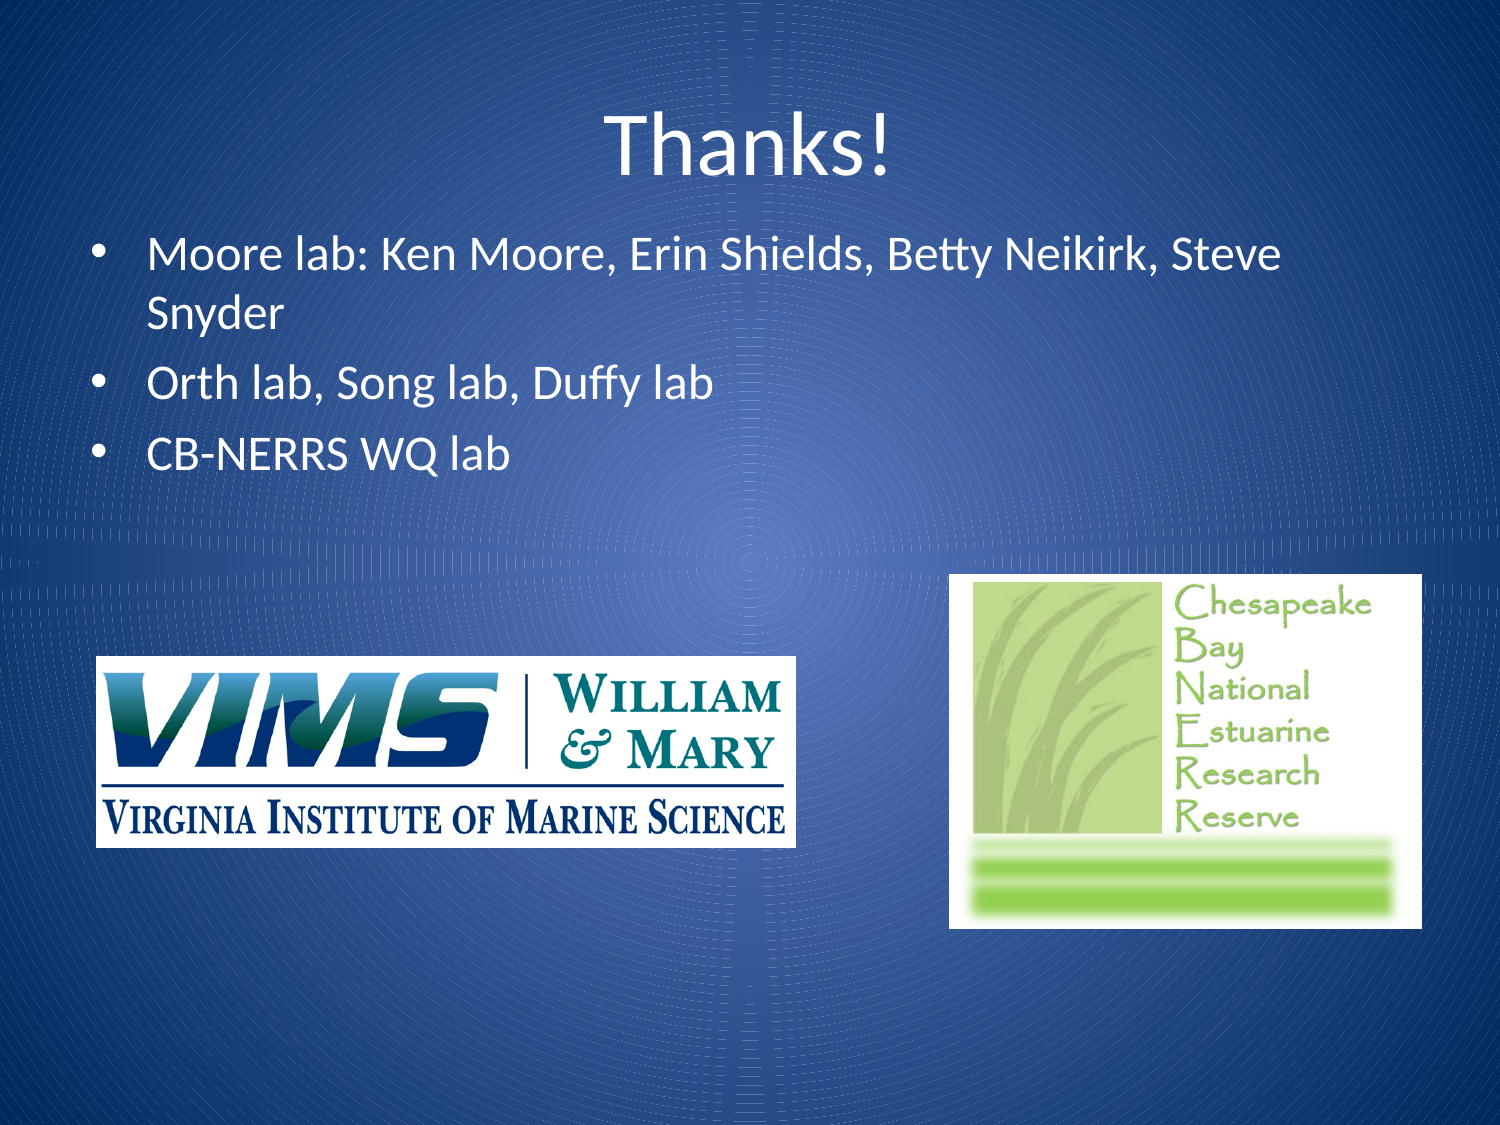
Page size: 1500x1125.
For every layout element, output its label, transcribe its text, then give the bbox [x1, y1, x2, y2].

picture [95, 655, 797, 849]
title Thanks! [75, 45, 1425, 212]
picture [949, 574, 1422, 930]
list Moore lab: Ken Moore, Erin Shields, Betty Neikirk, Steve Snyder Orth lab, Song lab, Duffy lab CB-NERRS WQ lab [75, 212, 1425, 955]
